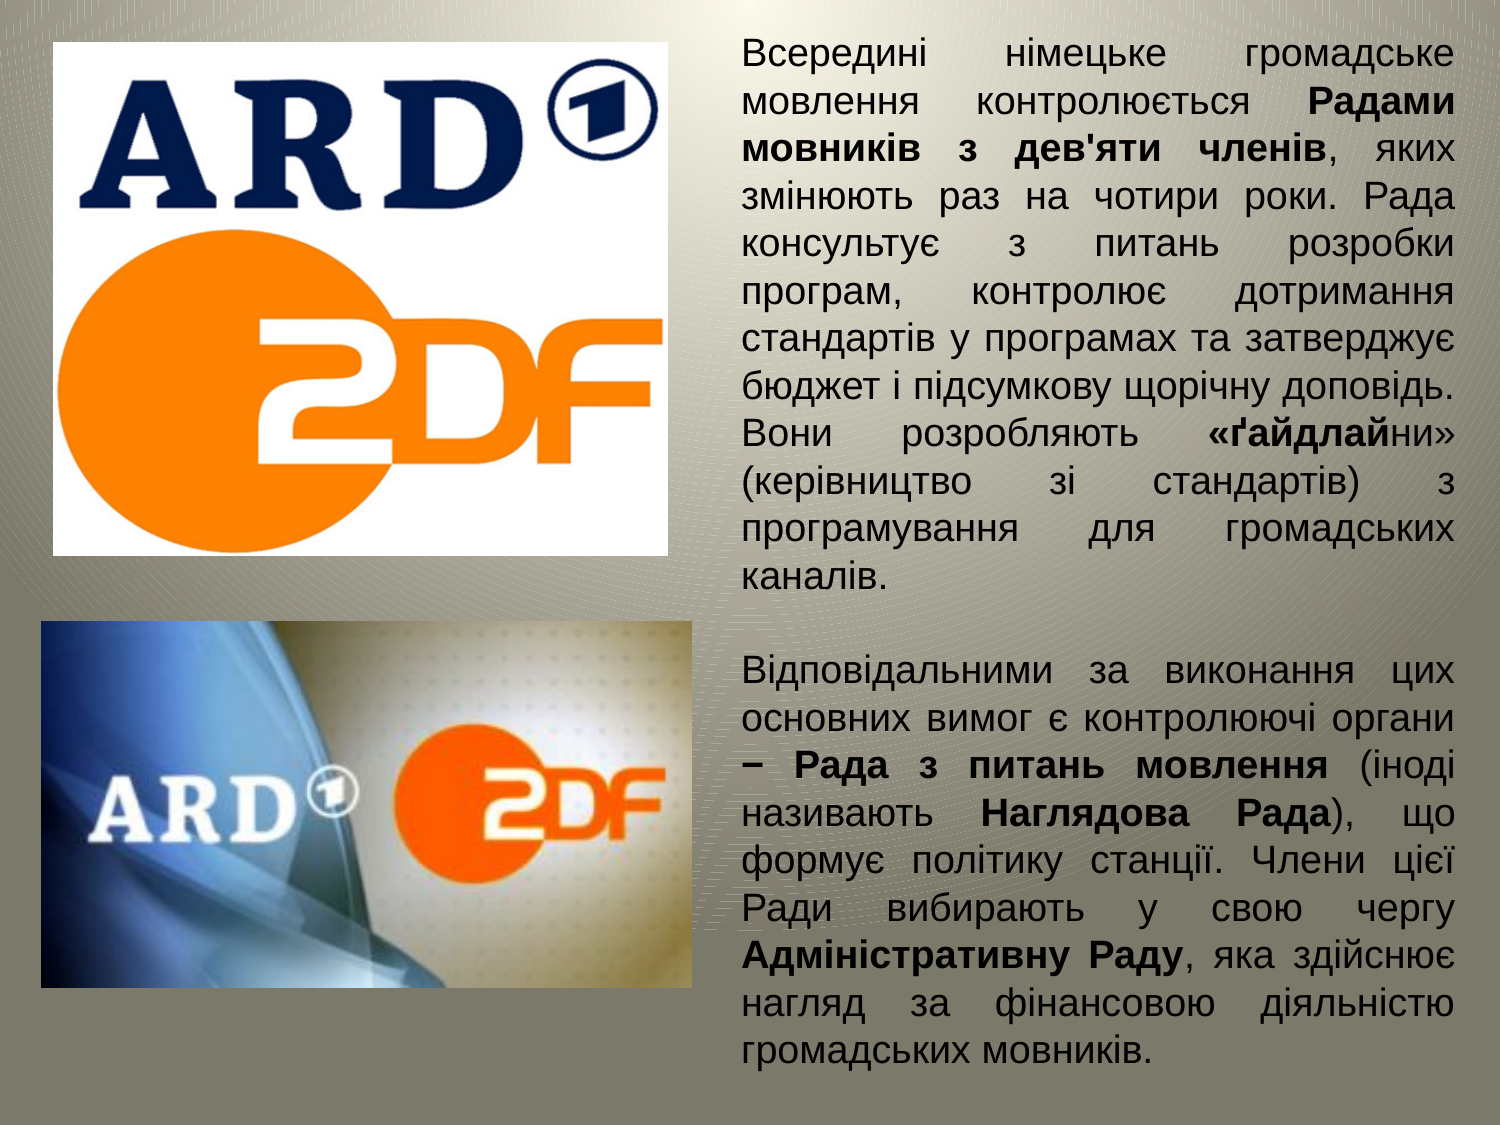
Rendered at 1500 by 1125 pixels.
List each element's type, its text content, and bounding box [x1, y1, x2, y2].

text_box Всередині німецьке громадське мовлення контролюється Радами мовників з дев'яти членів, яких змінюють раз на чотири роки. Рада консультує з питань розробки програм, контролює дотримання стандартів у програмах та затверджує бюджет і підсумкову щорічну доповідь. Вони розробляють «ґайдлайни» (керівництво зі стандартів) з програмування для громадських каналів. Відповідальними за виконання цих основних вимог є контролюючі органи − Рада з питань мовлення (іноді називають Наглядова Рада), що формує політику станції. Члени цієї Ради вибирають у свою чергу Адміністративну Раду, яка здійснює нагляд за фінансовою діяльністю громадських мовників. [726, 19, 1471, 1080]
picture [52, 42, 668, 556]
picture [40, 621, 692, 988]
